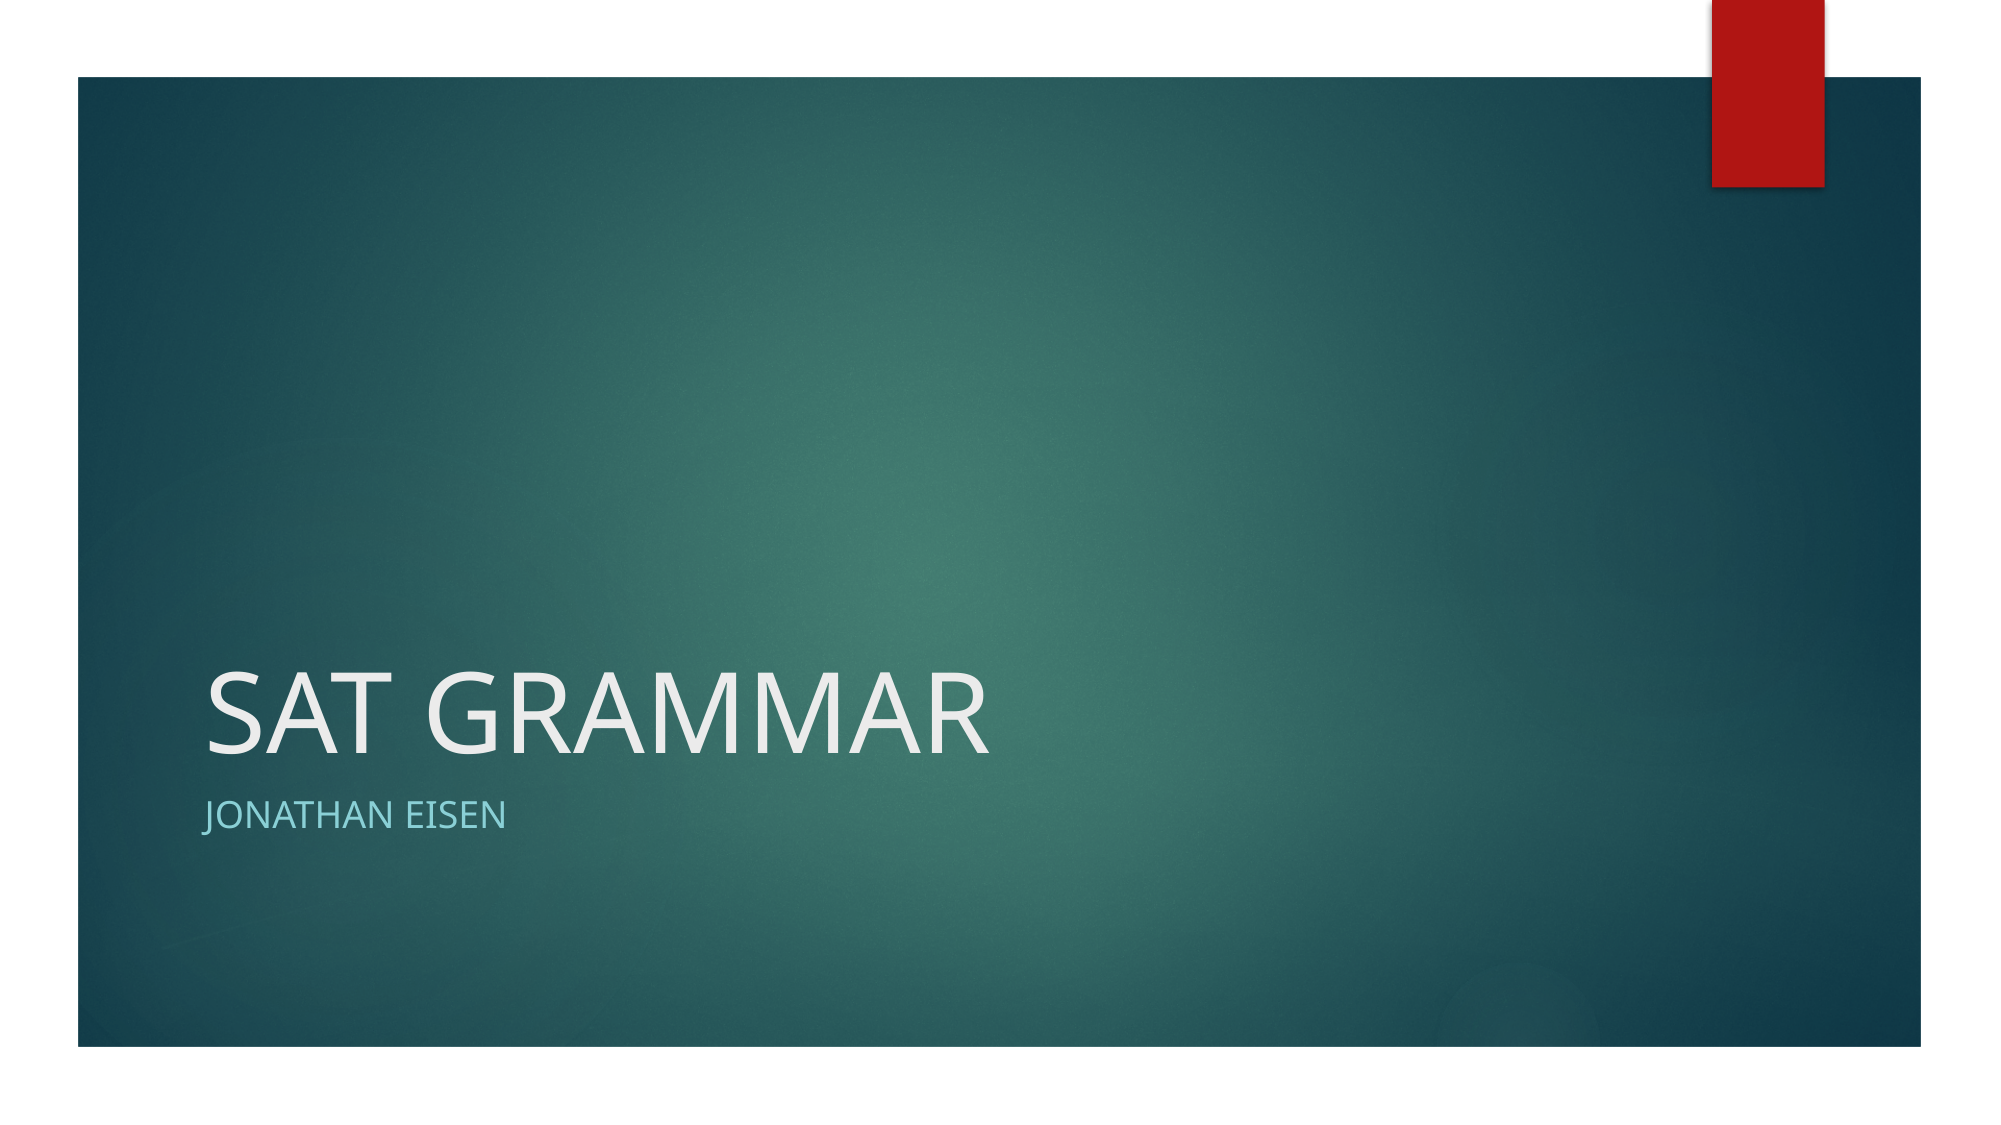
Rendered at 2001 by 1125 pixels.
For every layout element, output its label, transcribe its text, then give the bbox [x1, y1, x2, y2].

title SAT GRAMMAR [189, 344, 1638, 783]
subtitle Jonathan Eisen [189, 783, 1638, 926]
